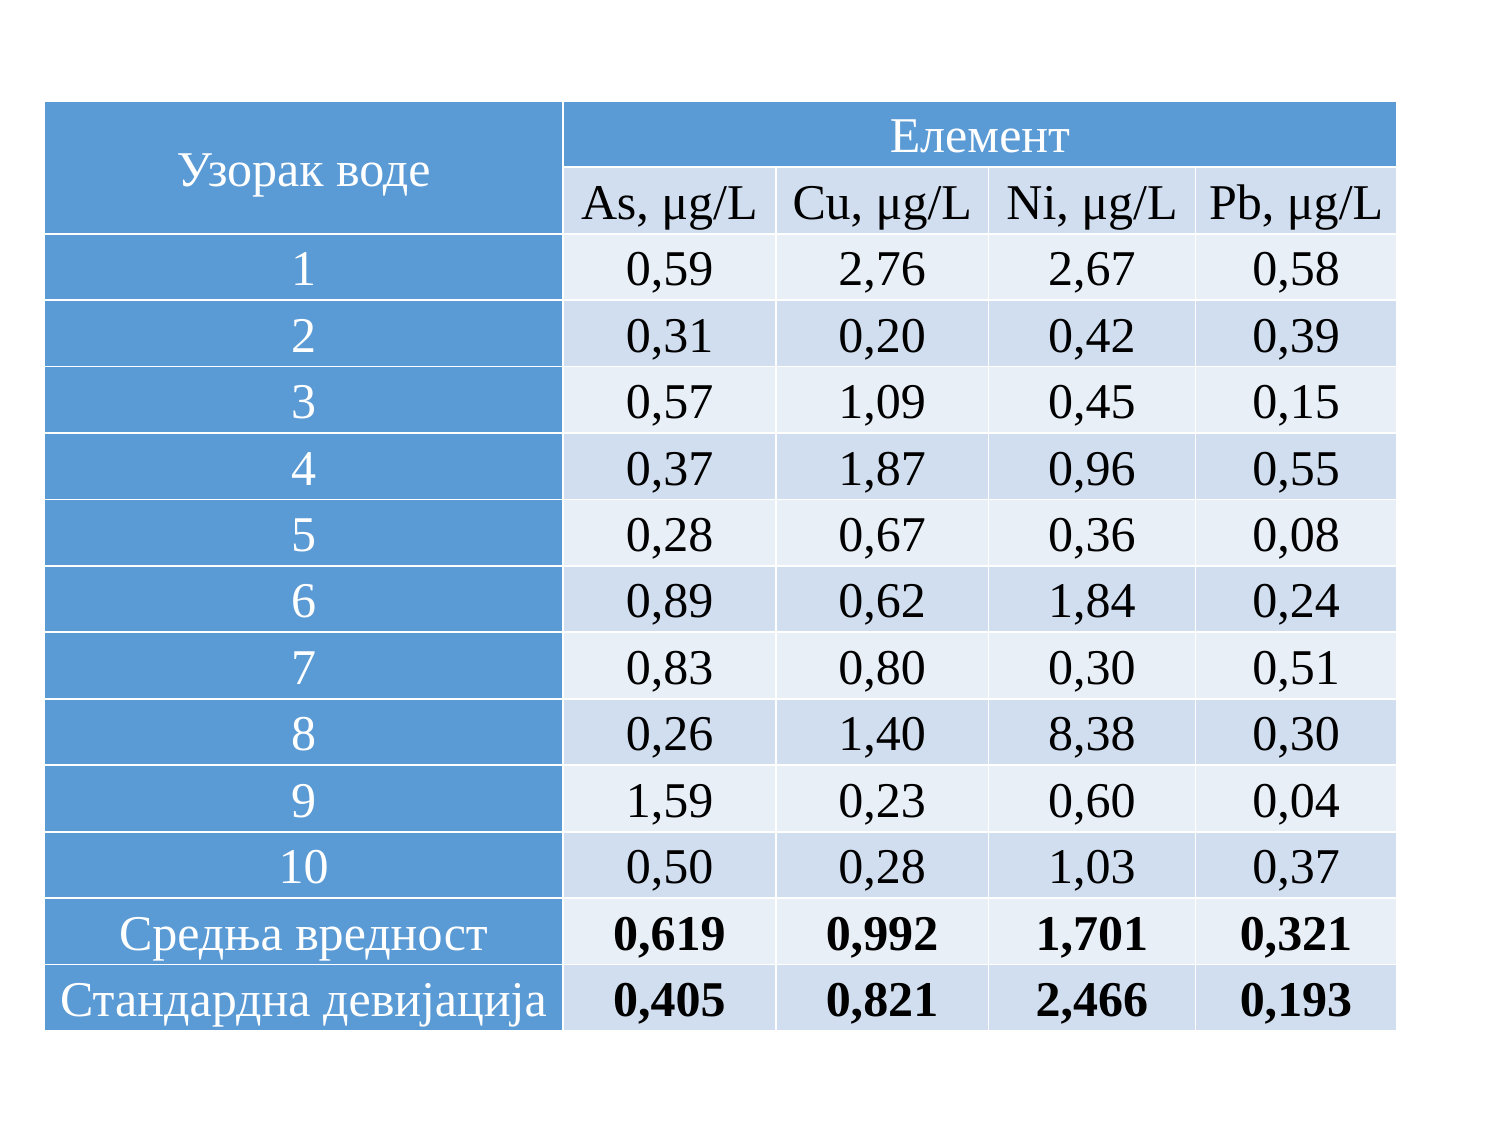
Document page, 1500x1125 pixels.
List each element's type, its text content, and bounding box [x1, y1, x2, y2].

table_cell 0,59 [564, 235, 775, 299]
table_header Узорак воде [45, 102, 562, 233]
table_cell 0,28 [777, 833, 988, 897]
table_cell Cu, μg/L [777, 168, 988, 233]
table_cell 0,55 [1196, 434, 1396, 499]
table_cell 0,60 [989, 766, 1195, 831]
table_cell 0,37 [1196, 833, 1396, 897]
table_cell 0,50 [564, 833, 775, 897]
table_cell 2,466 [989, 965, 1195, 1030]
table_cell 0,31 [564, 301, 775, 366]
table_cell 1,84 [989, 567, 1195, 631]
table_cell 8,38 [989, 700, 1195, 764]
table_cell 0,83 [564, 633, 775, 698]
table_cell 0,321 [1196, 899, 1396, 964]
table_cell 0,26 [564, 700, 775, 764]
table_cell 0,619 [564, 899, 775, 964]
table_cell 0,45 [989, 367, 1195, 432]
table_cell 5 [45, 500, 562, 565]
table_cell 1,701 [989, 899, 1195, 964]
table_cell Ni, μg/L [989, 168, 1195, 233]
table_cell Средња вредност [45, 899, 562, 964]
table_cell 0,37 [564, 434, 775, 499]
table_cell 2,67 [989, 235, 1195, 299]
table_cell 7 [45, 633, 562, 698]
table_cell 0,67 [777, 500, 988, 565]
table_cell 4 [45, 434, 562, 499]
table_cell 0,30 [1196, 700, 1396, 764]
table_cell 0,36 [989, 500, 1195, 565]
table_cell 0,89 [564, 567, 775, 631]
table_cell 2 [45, 301, 562, 366]
table_cell As, μg/L [564, 168, 775, 233]
table_cell 0,04 [1196, 766, 1396, 831]
table_cell 0,992 [777, 899, 988, 964]
table_cell 0,57 [564, 367, 775, 432]
table_cell 0,96 [989, 434, 1195, 499]
table_cell 0,39 [1196, 301, 1396, 366]
table_cell 1,09 [777, 367, 988, 432]
table_cell 1,87 [777, 434, 988, 499]
table_cell Стандардна девијација [45, 965, 562, 1030]
table_header Елемент [564, 102, 1396, 166]
table_cell 1,03 [989, 833, 1195, 897]
table_cell 2,76 [777, 235, 988, 299]
table_cell 9 [45, 766, 562, 831]
table_cell 8 [45, 700, 562, 764]
table_cell 0,821 [777, 965, 988, 1030]
table_cell 0,62 [777, 567, 988, 631]
table_cell 0,24 [1196, 567, 1396, 631]
table_cell 1,40 [777, 700, 988, 764]
table_cell 0,23 [777, 766, 988, 831]
table_cell 0,51 [1196, 633, 1396, 698]
table_cell 3 [45, 367, 562, 432]
table_cell 6 [45, 567, 562, 631]
table_cell 0,58 [1196, 235, 1396, 299]
table_cell 0,20 [777, 301, 988, 366]
table_cell 0,193 [1196, 965, 1396, 1030]
table_cell Pb, μg/L [1196, 168, 1396, 233]
table_cell 0,30 [989, 633, 1195, 698]
table_cell 0,08 [1196, 500, 1396, 565]
table_cell 1 [45, 235, 562, 299]
table_cell 10 [45, 833, 562, 897]
table_cell 0,28 [564, 500, 775, 565]
table_cell 1,59 [564, 766, 775, 831]
table_cell 0,42 [989, 301, 1195, 366]
table_cell 0,80 [777, 633, 988, 698]
table_cell 0,15 [1196, 367, 1396, 432]
table_cell 0,405 [564, 965, 775, 1030]
